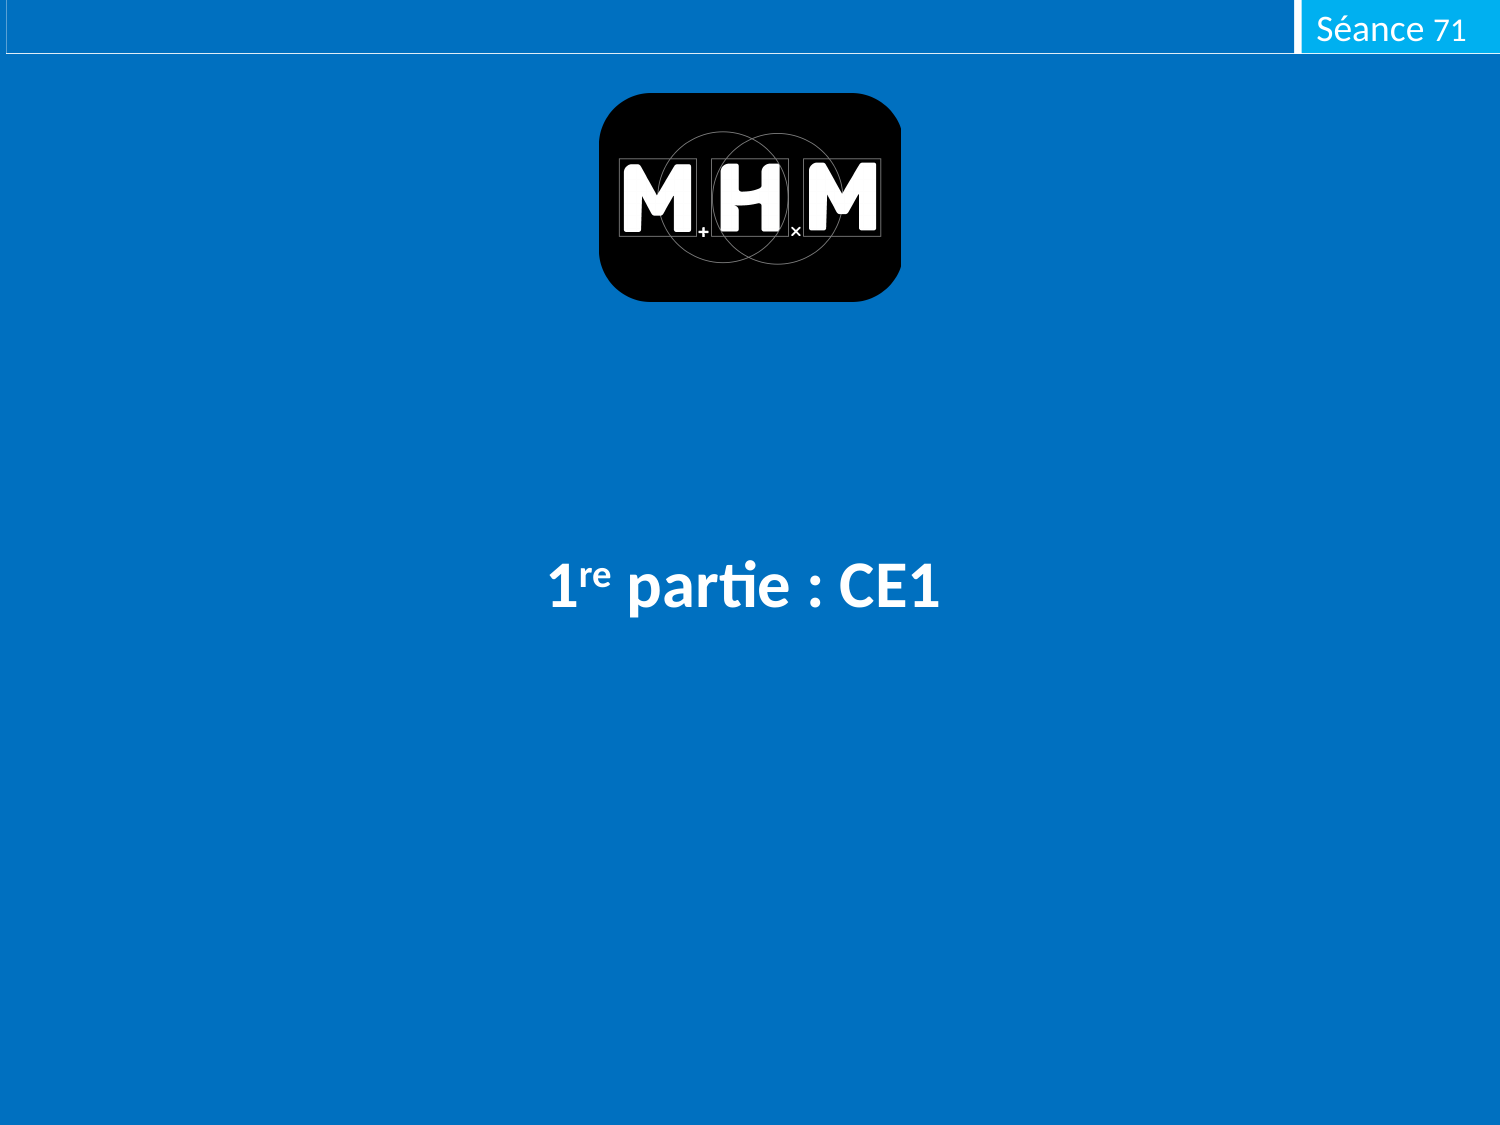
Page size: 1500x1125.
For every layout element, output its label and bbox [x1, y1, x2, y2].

text_box [0, 54, 1500, 1125]
